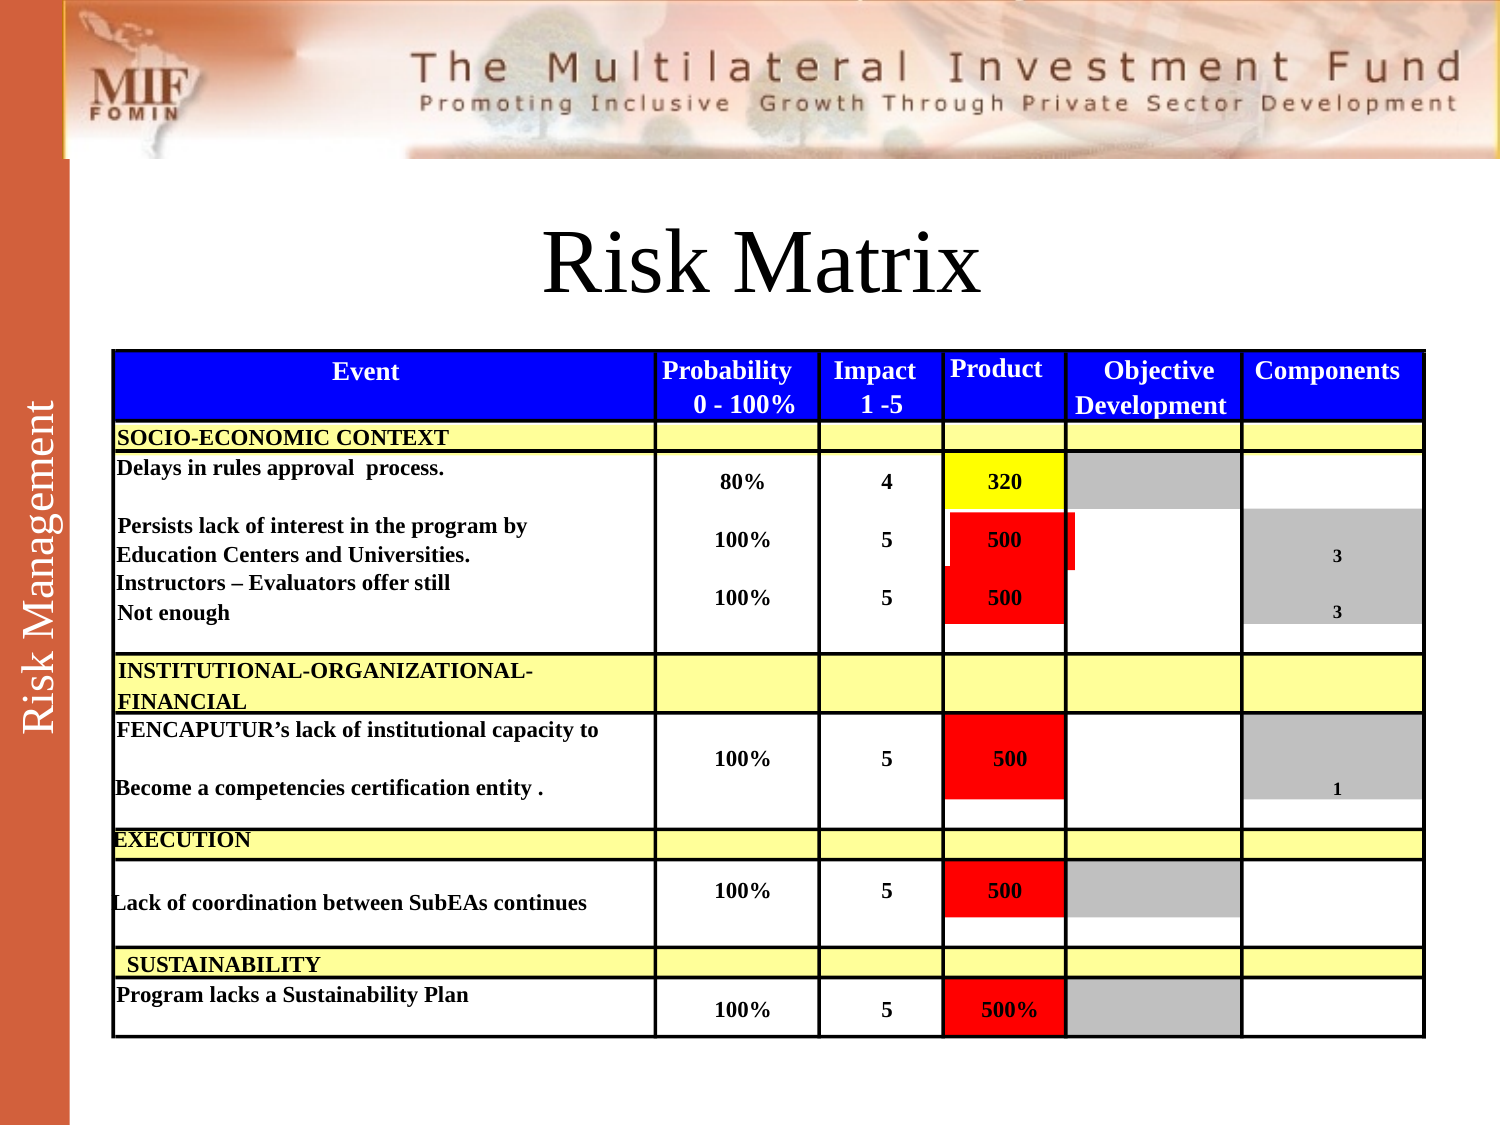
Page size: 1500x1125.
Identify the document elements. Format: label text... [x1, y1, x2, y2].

text_box [1063, 423, 1068, 449]
text_box [116, 832, 653, 857]
text_box [1244, 424, 1422, 449]
text_box [817, 862, 821, 945]
text_box 500 [987, 876, 1023, 904]
text_box [115, 449, 1426, 453]
text_box [653, 862, 658, 945]
text_box [1244, 353, 1336, 418]
text_box [941, 715, 945, 827]
text_box Instructors – Evaluators offer still [116, 567, 458, 596]
text_box 5 [881, 994, 893, 1023]
text_box [115, 1034, 1426, 1039]
text_box 100% [714, 876, 773, 904]
text_box [115, 349, 1426, 353]
text_box Probability [662, 353, 793, 386]
text_box [1422, 715, 1426, 827]
text_box [1240, 353, 1244, 418]
text_box 100% [714, 994, 773, 1023]
text_box [1063, 715, 1068, 827]
text_box [658, 353, 693, 418]
text_box Become a competencies certification entity . [116, 772, 545, 801]
text_box Lack of coordination between SubEAs continues [116, 887, 588, 916]
text_box [1422, 453, 1426, 652]
text_box [1063, 832, 1068, 857]
text_box [941, 980, 945, 1034]
text_box Impact [833, 353, 925, 386]
text_box [821, 424, 941, 449]
text_box Education Centers and Universities. [116, 539, 477, 567]
text_box SUSTAINABILITY [126, 950, 322, 975]
text_box [1240, 862, 1244, 945]
text_box [115, 857, 1426, 862]
text_box [793, 353, 817, 418]
text_box Persists lack of interest in the program by [117, 510, 631, 538]
text_box [1068, 512, 1075, 571]
text_box [945, 980, 1063, 1034]
text_box [1240, 832, 1244, 857]
text_box Not enough [117, 597, 231, 625]
text_box [1068, 353, 1240, 418]
text_box [1422, 423, 1426, 449]
text_box [817, 353, 821, 418]
text_box [950, 512, 1063, 566]
text_box [941, 950, 945, 975]
text_box 4 [881, 467, 893, 495]
text_box [658, 424, 817, 449]
text_box [817, 832, 821, 857]
text_box [1063, 862, 1068, 945]
text_box [945, 832, 1063, 857]
text_box Development [1075, 387, 1227, 418]
text_box [1155, 1012, 1161, 1034]
text_box 500 [987, 582, 1023, 611]
text_box [116, 950, 126, 975]
text_box [1063, 950, 1068, 975]
text_box [817, 715, 821, 827]
text_box [1244, 832, 1422, 857]
text_box [821, 832, 941, 857]
text_box [821, 353, 860, 418]
text_box [1063, 353, 1068, 418]
text_box [115, 418, 1426, 423]
text_box [1422, 656, 1426, 711]
text_box 3 [1332, 600, 1343, 623]
text_box [941, 862, 945, 945]
text_box [653, 353, 658, 418]
text_box [658, 950, 817, 975]
text_box [1240, 950, 1244, 975]
text_box 500 [987, 525, 1022, 553]
text_box [1240, 980, 1244, 1034]
text_box [817, 950, 821, 975]
text_box Components [1254, 353, 1401, 386]
text_box Delays in rules approval process. [116, 453, 445, 481]
text_box [1422, 980, 1426, 1034]
text_box [941, 656, 945, 711]
text_box [817, 980, 821, 1034]
text_box [653, 423, 658, 449]
text_box [913, 353, 941, 418]
text_box [1344, 353, 1422, 418]
text_box 100% [714, 525, 773, 553]
picture [62, 0, 1500, 160]
text_box [945, 424, 1063, 449]
text_box INSTITUTIONAL-ORGANIZATIONAL- [118, 656, 534, 684]
text_box [1240, 715, 1244, 827]
text_box [450, 424, 653, 449]
text_box [1068, 862, 1240, 918]
text_box [1240, 656, 1244, 711]
text_box [945, 862, 1063, 918]
text_box [653, 656, 658, 711]
text_box [116, 353, 653, 418]
text_box SOCIO-ECONOMIC CONTEXT [117, 423, 450, 449]
text_box [945, 715, 1063, 800]
text_box [941, 353, 945, 418]
text_box [653, 950, 658, 975]
text_box [1063, 453, 1068, 652]
text_box [115, 827, 1426, 832]
text_box [1240, 453, 1244, 652]
text_box [945, 950, 1063, 975]
text_box [941, 423, 945, 449]
title Risk Matrix [124, 167, 1401, 349]
text_box 3 [1332, 543, 1343, 567]
text_box 1 [1332, 776, 1343, 800]
text_box FINANCIAL [117, 686, 248, 711]
text_box 320 [987, 467, 1023, 495]
text_box Product [950, 353, 1063, 383]
text_box [115, 975, 1426, 980]
text_box [1244, 566, 1422, 624]
text_box Risk Management [0, 0, 70, 1125]
text_box 5 [881, 525, 893, 553]
text_box 1 -5 [860, 386, 913, 418]
text_box 5 [881, 743, 893, 772]
text_box [1068, 980, 1240, 1034]
text_box EXECUTION [116, 832, 252, 853]
text_box [658, 832, 817, 857]
text_box 5 [881, 582, 893, 611]
text_box [817, 656, 821, 711]
text_box [1244, 508, 1422, 566]
text_box 5 [881, 876, 893, 904]
text_box 100% [714, 582, 773, 611]
text_box 0 - 100% [693, 386, 797, 418]
text_box [821, 950, 941, 975]
text_box 500% [981, 994, 1040, 1023]
text_box 80% [720, 467, 767, 495]
text_box [115, 711, 1426, 715]
text_box [1422, 862, 1426, 945]
text_box [653, 980, 658, 1034]
text_box [941, 453, 945, 652]
text_box [1068, 656, 1240, 711]
text_box [116, 656, 653, 711]
text_box [1240, 423, 1244, 449]
text_box [1063, 980, 1068, 1034]
text_box Program lacks a Sustainability Plan [116, 980, 470, 1007]
text_box [1422, 832, 1426, 857]
text_box [1068, 832, 1240, 857]
text_box [945, 453, 1063, 509]
text_box [817, 453, 821, 652]
text_box [1422, 950, 1426, 975]
text_box Event [332, 353, 501, 386]
text_box [322, 950, 653, 975]
text_box 100% [714, 743, 773, 772]
text_box [1244, 715, 1422, 800]
text_box [653, 453, 658, 652]
text_box [1063, 656, 1068, 711]
text_box [1068, 950, 1240, 975]
text_box [1068, 424, 1240, 449]
text_box [945, 566, 1063, 624]
text_box [1422, 353, 1426, 418]
text_box [945, 353, 1063, 418]
text_box [115, 652, 1426, 656]
text_box [653, 715, 658, 827]
text_box [941, 832, 945, 857]
text_box [1244, 950, 1422, 975]
text_box [1244, 656, 1422, 711]
text_box FENCAPUTUR’s lack of institutional capacity to [116, 715, 612, 743]
text_box [111, 349, 116, 1039]
text_box Objective [1103, 353, 1215, 386]
text_box [653, 832, 658, 857]
text_box [1336, 386, 1344, 418]
text_box [945, 656, 1063, 711]
text_box [115, 945, 1426, 950]
text_box [821, 656, 941, 711]
text_box 500 [993, 743, 1028, 772]
text_box [817, 423, 821, 449]
text_box [1068, 453, 1240, 509]
text_box [658, 656, 817, 711]
